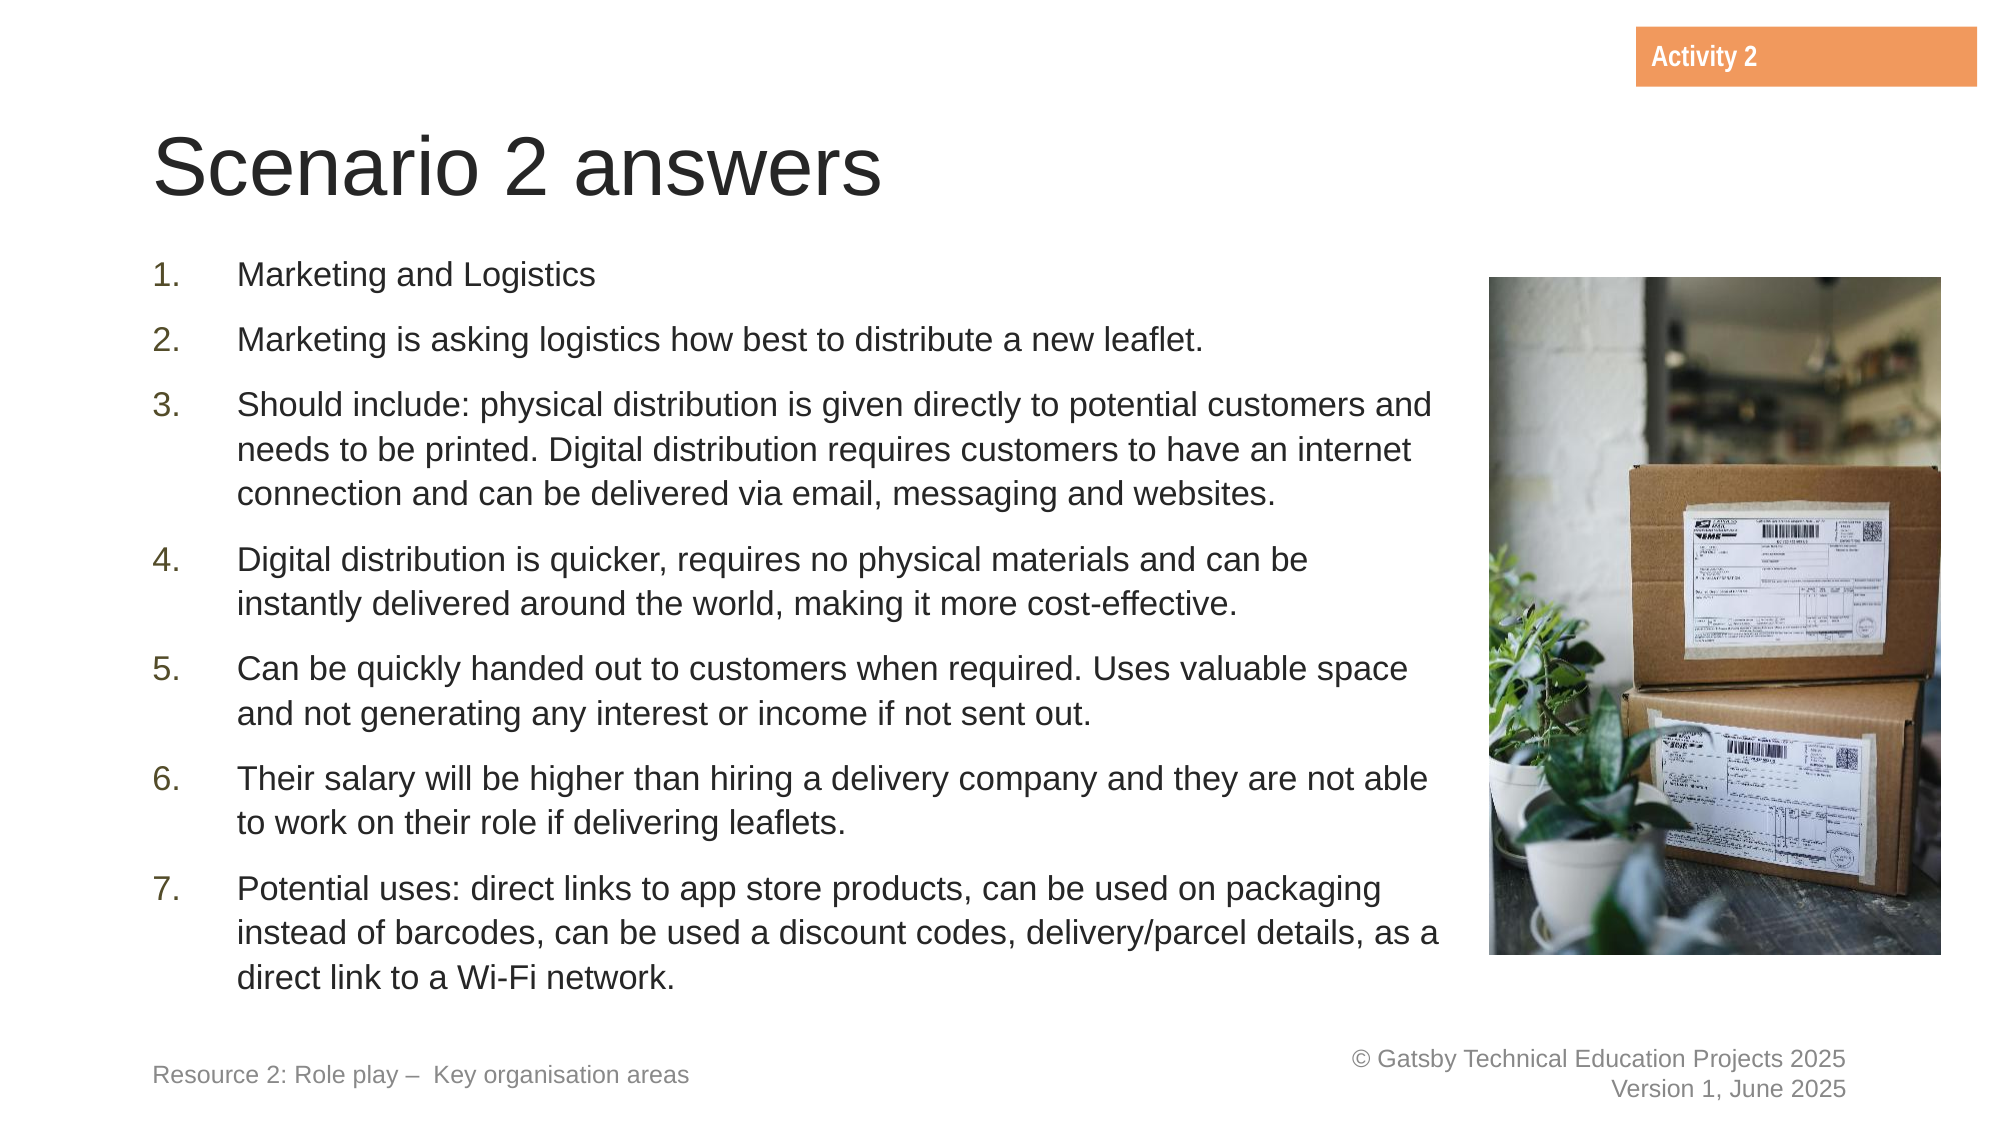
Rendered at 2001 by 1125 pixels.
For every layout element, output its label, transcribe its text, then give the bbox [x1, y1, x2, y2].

title Scenario 2 answers [137, 59, 1863, 278]
list Resource 2: Role play – Key organisation areas [137, 1042, 829, 1103]
list Marketing and Logistics Marketing is asking logistics how best to distribute a new leaflet. Should include: physical distribution is given directly to potential customers and needs to be printed. Digital distribution requires customers to have an internet connection and can be delivered via email, messaging and websites. Digital distribution is quicker, requires no physical materials and can be instantly delivered around the world, making it more cost-effective. Can be quickly handed out to customers when required. Uses valuable space and not generating any interest or income if not sent out. Their salary will be higher than hiring a delivery company and they are not able to work on their role if delivering leaflets. Potential uses: direct links to app store products, can be used on packaging instead of barcodes, can be used a discount codes, delivery/parcel details, as a direct link to a Wi-Fi network. [137, 241, 1455, 955]
list Activity 2 [1636, 26, 1978, 87]
picture [1488, 276, 1941, 955]
